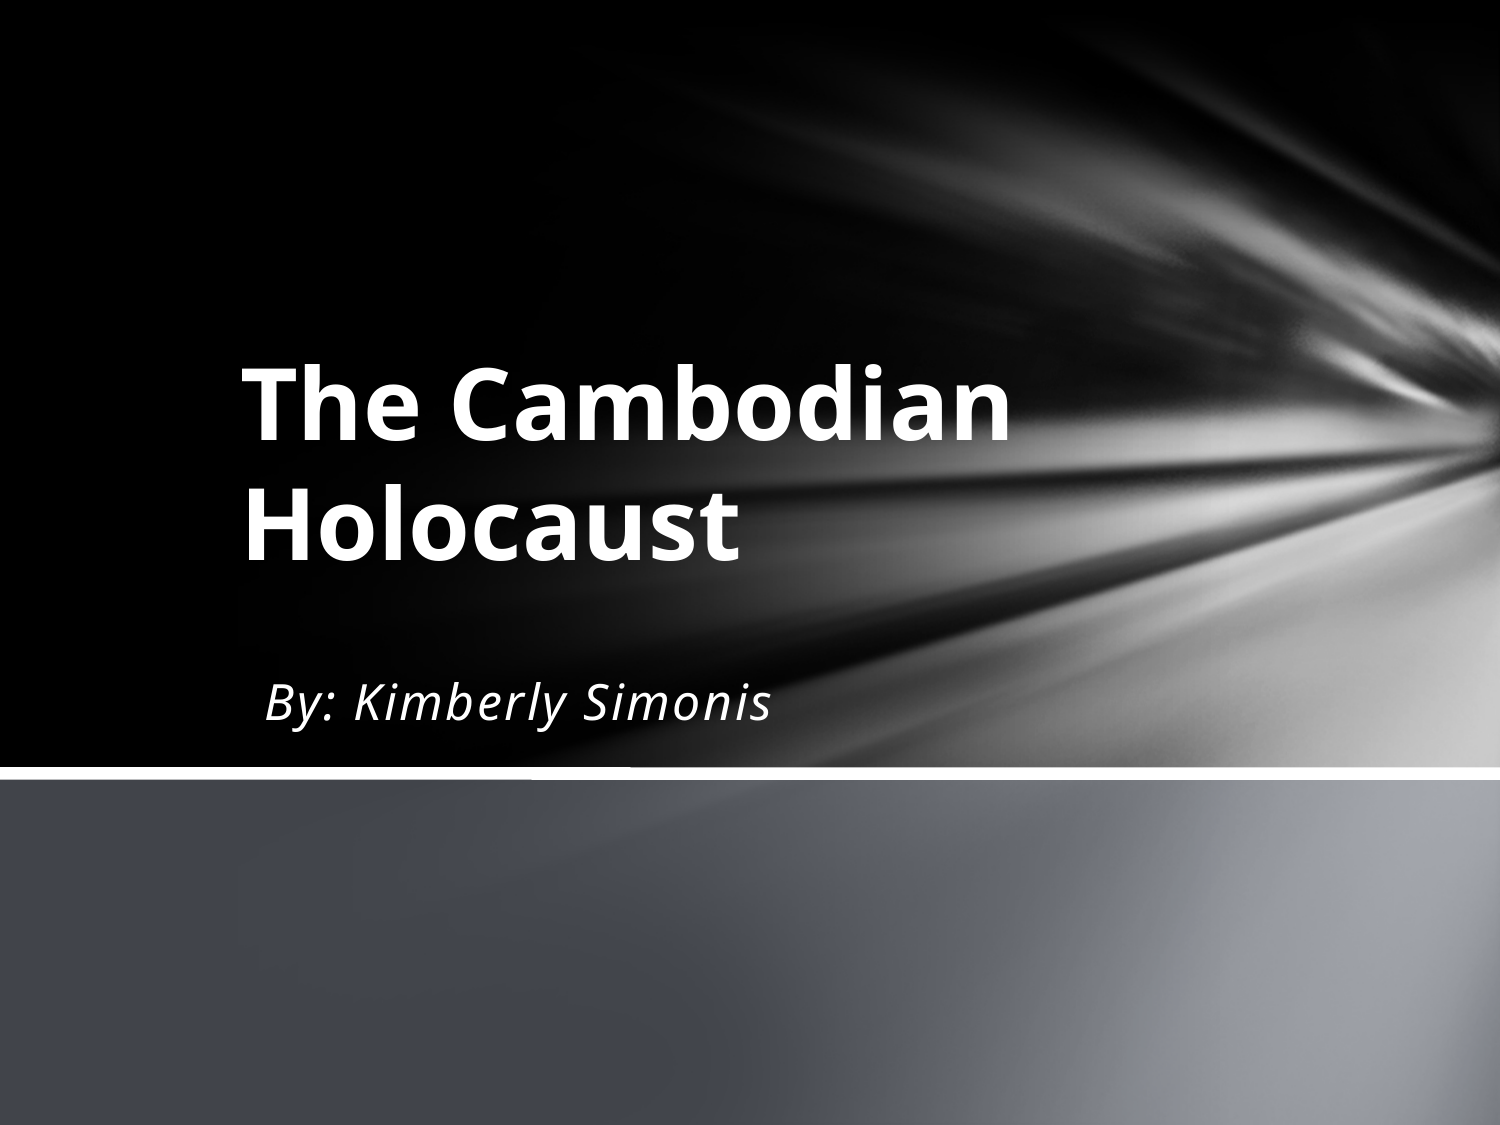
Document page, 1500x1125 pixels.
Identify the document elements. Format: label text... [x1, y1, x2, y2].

subtitle By: Kimberly Simonis [249, 662, 1300, 950]
title The Cambodian Holocaust [225, 237, 1050, 588]
